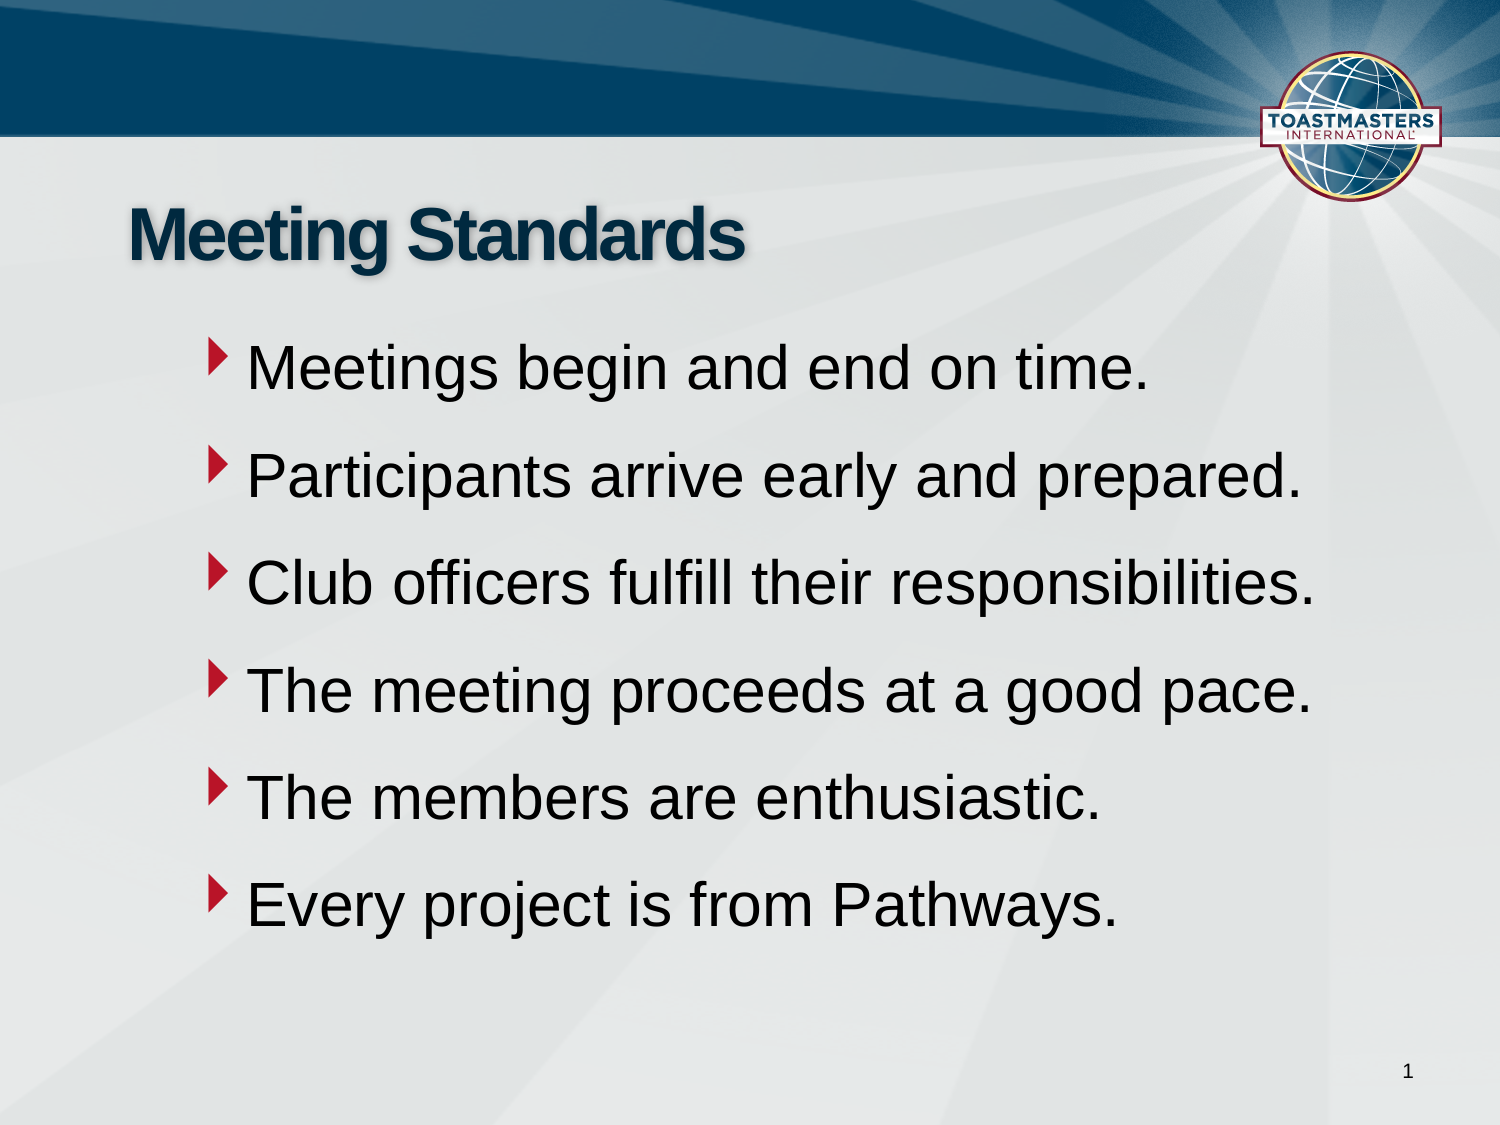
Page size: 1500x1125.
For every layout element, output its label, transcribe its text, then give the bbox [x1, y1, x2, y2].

list Meetings begin and end on time. Participants arrive early and prepared. Club officers fulfill their responsibilities. The meeting proceeds at a good pace. The members are enthusiastic. Every project is from Pathways. [174, 312, 1500, 1025]
text_box 1 [1387, 1050, 1428, 1090]
title Meeting Standards [112, 149, 1388, 326]
picture [0, 0, 1500, 1125]
